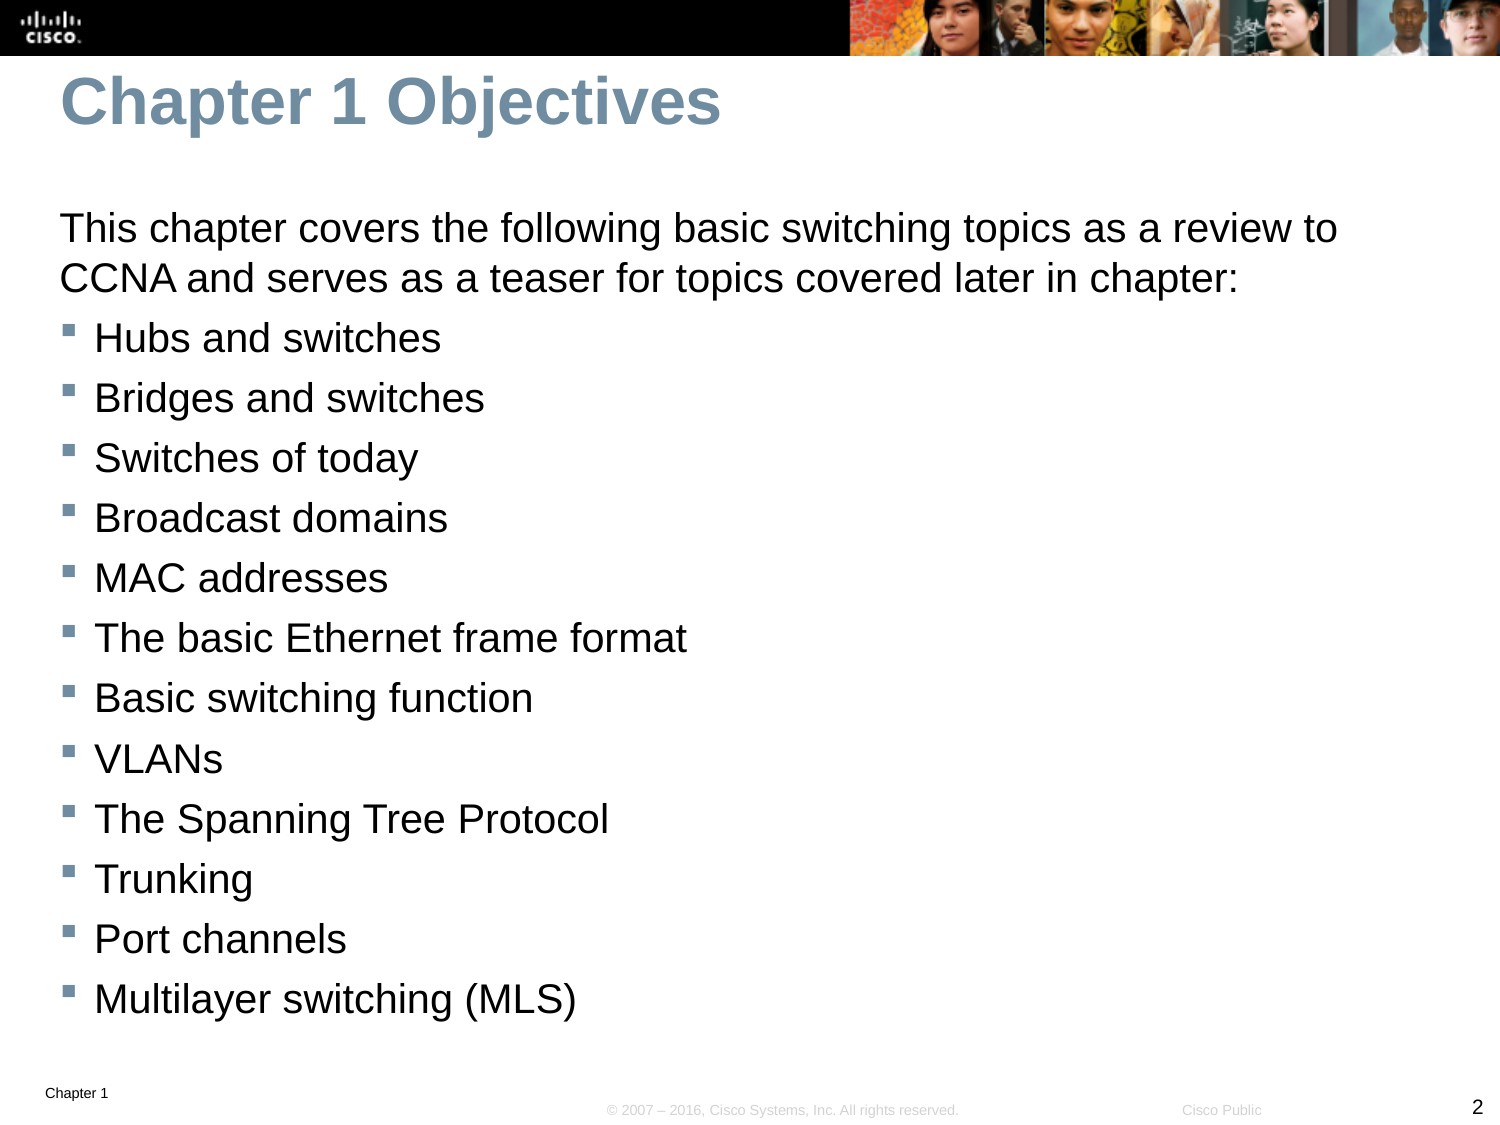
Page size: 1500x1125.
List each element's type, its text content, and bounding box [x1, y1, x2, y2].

title Chapter 1 Objectives [45, 59, 1444, 182]
picture [0, 0, 1500, 56]
list This chapter covers the following basic switching topics as a review to CCNA and serves as a teaser for topics covered later in chapter: Hubs and switches Bridges and switches Switches of today Broadcast domains MAC addresses The basic Ethernet frame format Basic switching function VLANs The Spanning Tree Protocol Trunking Port channels Multilayer switching (MLS) [45, 193, 1444, 1037]
